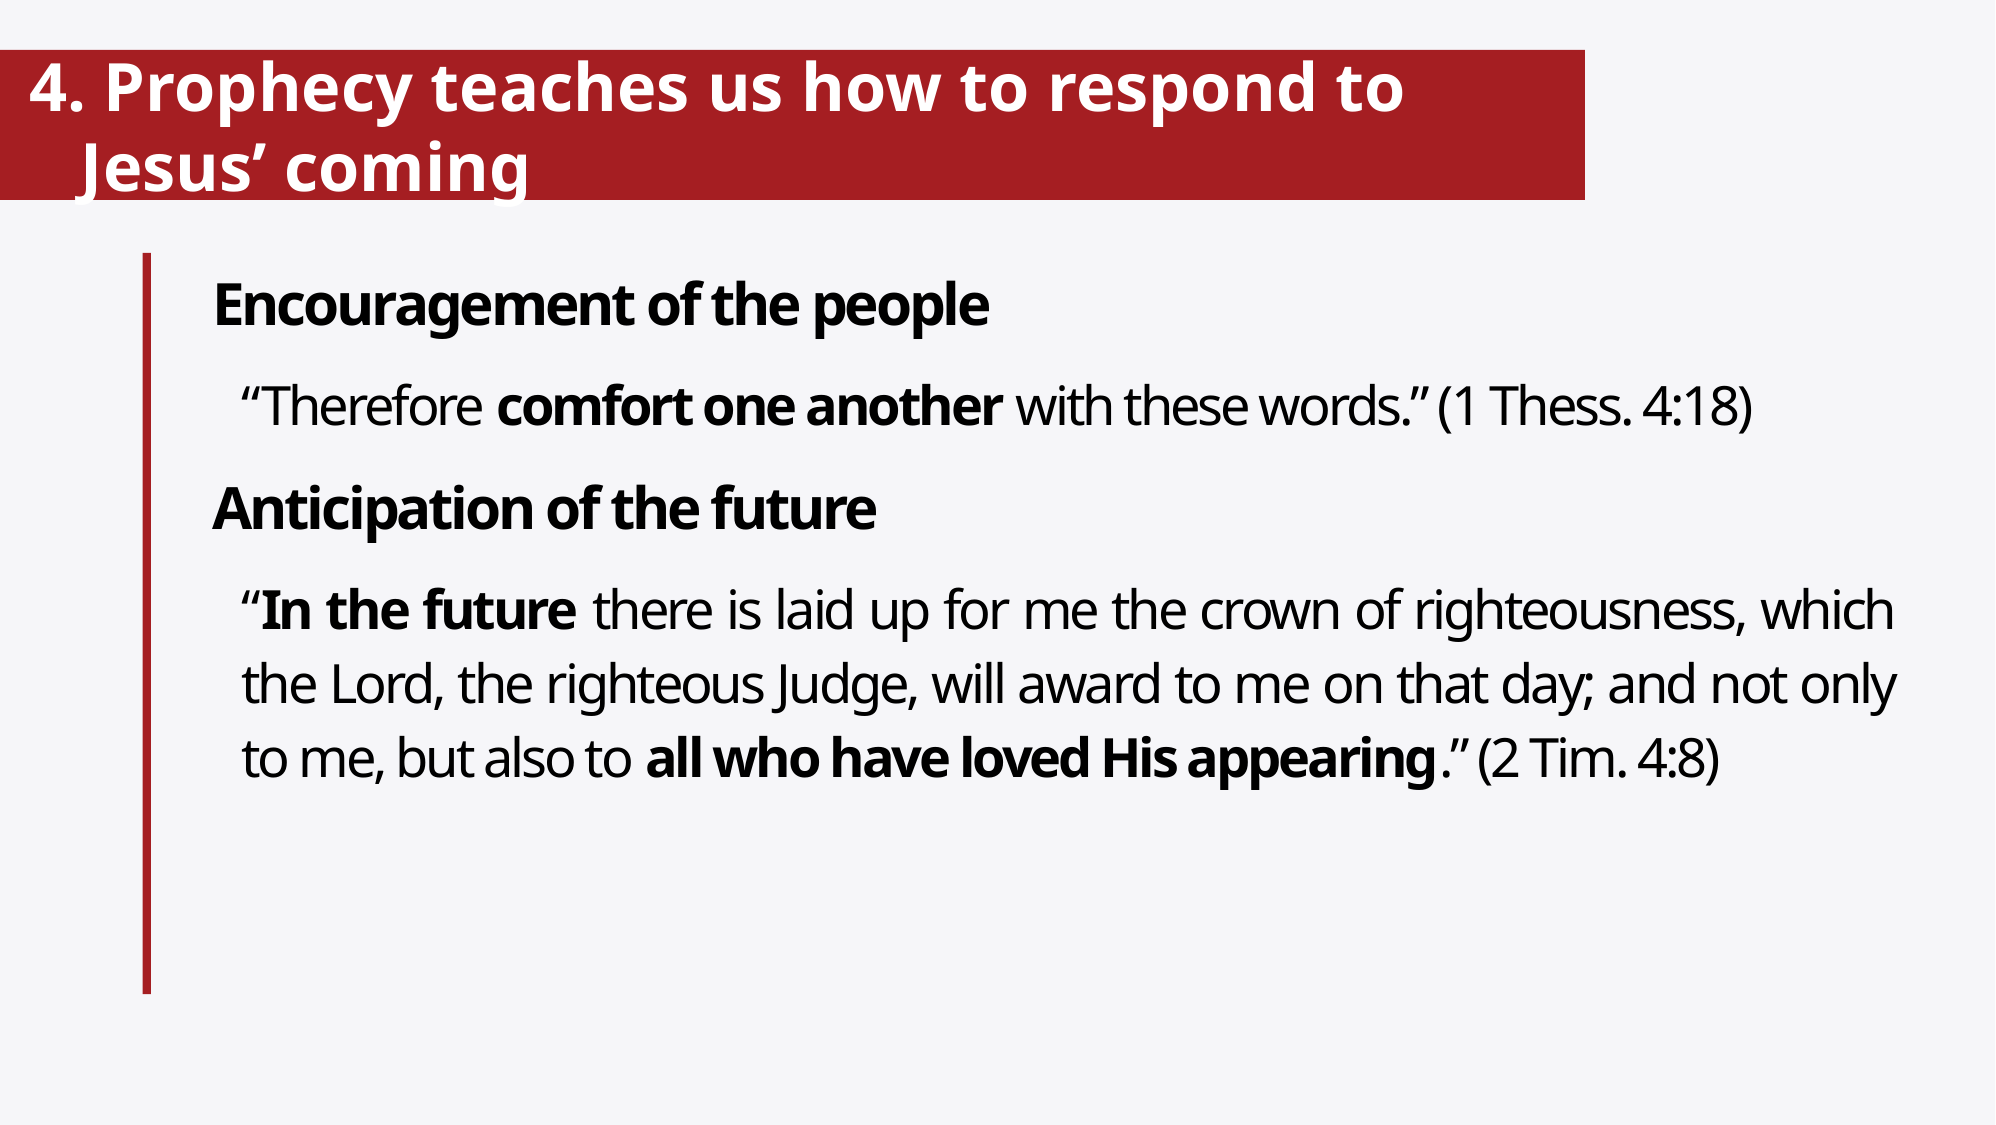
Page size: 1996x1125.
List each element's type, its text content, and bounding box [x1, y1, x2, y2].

subtitle Encouragement of the people “Therefore comfort one another with these words.” (1 Thess. 4:18) Anticipation of the future “In the future there is laid up for me the crown of righteousness, which the Lord, the righteous Judge, will award to me on that day; and not only to me, but also to all who have loved His appearing.” (2 Tim. 4:8) [197, 249, 1910, 1000]
title 4. Prophecy teaches us how to respond to Jesus’ coming [14, 62, 1810, 188]
